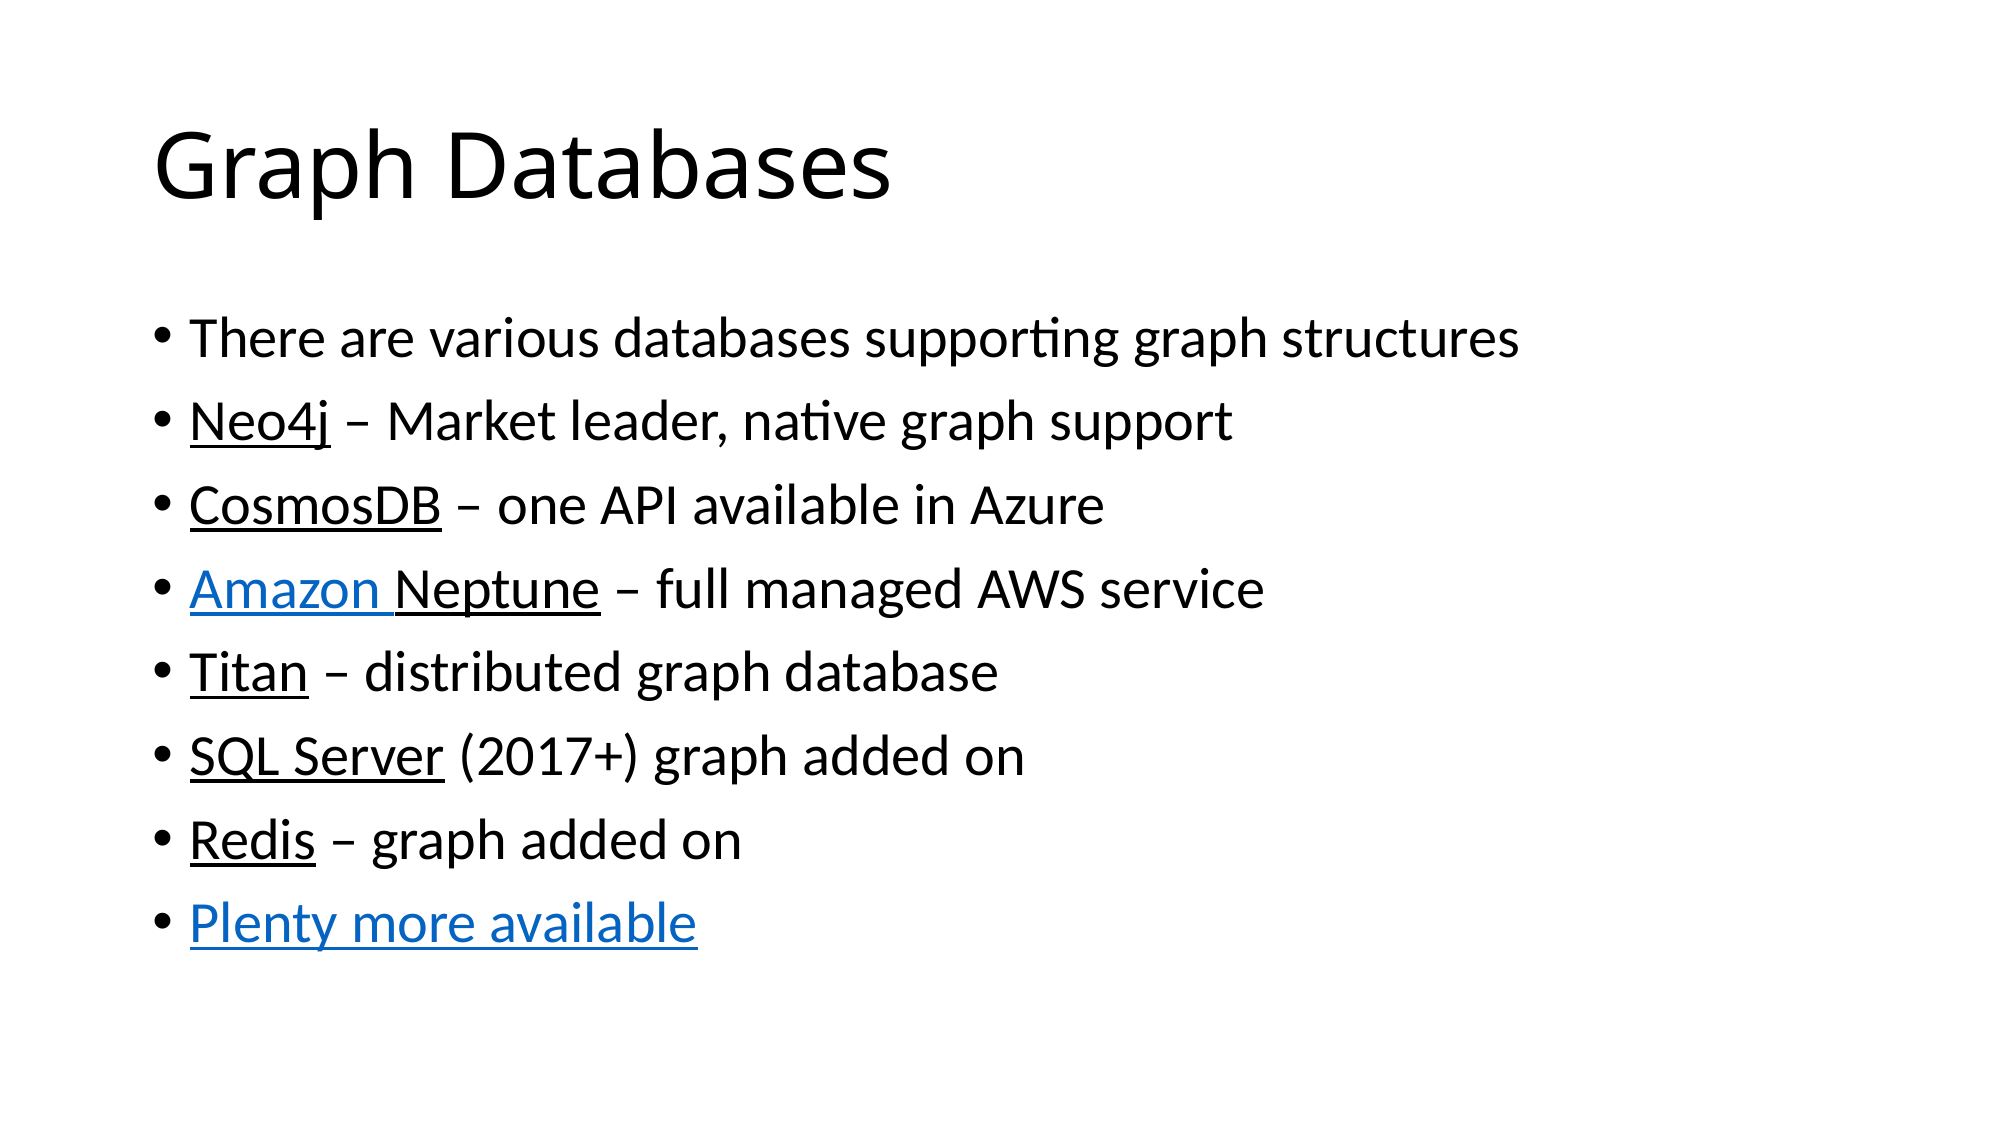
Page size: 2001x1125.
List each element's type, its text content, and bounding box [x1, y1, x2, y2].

title Graph Databases [137, 59, 1863, 278]
list There are various databases supporting graph structures Neo4j – Market leader, native graph support CosmosDB – one API available in Azure Amazon Neptune – full managed AWS service Titan – distributed graph database SQL Server (2017+) graph added on Redis – graph added on Plenty more available [137, 299, 1863, 1014]
